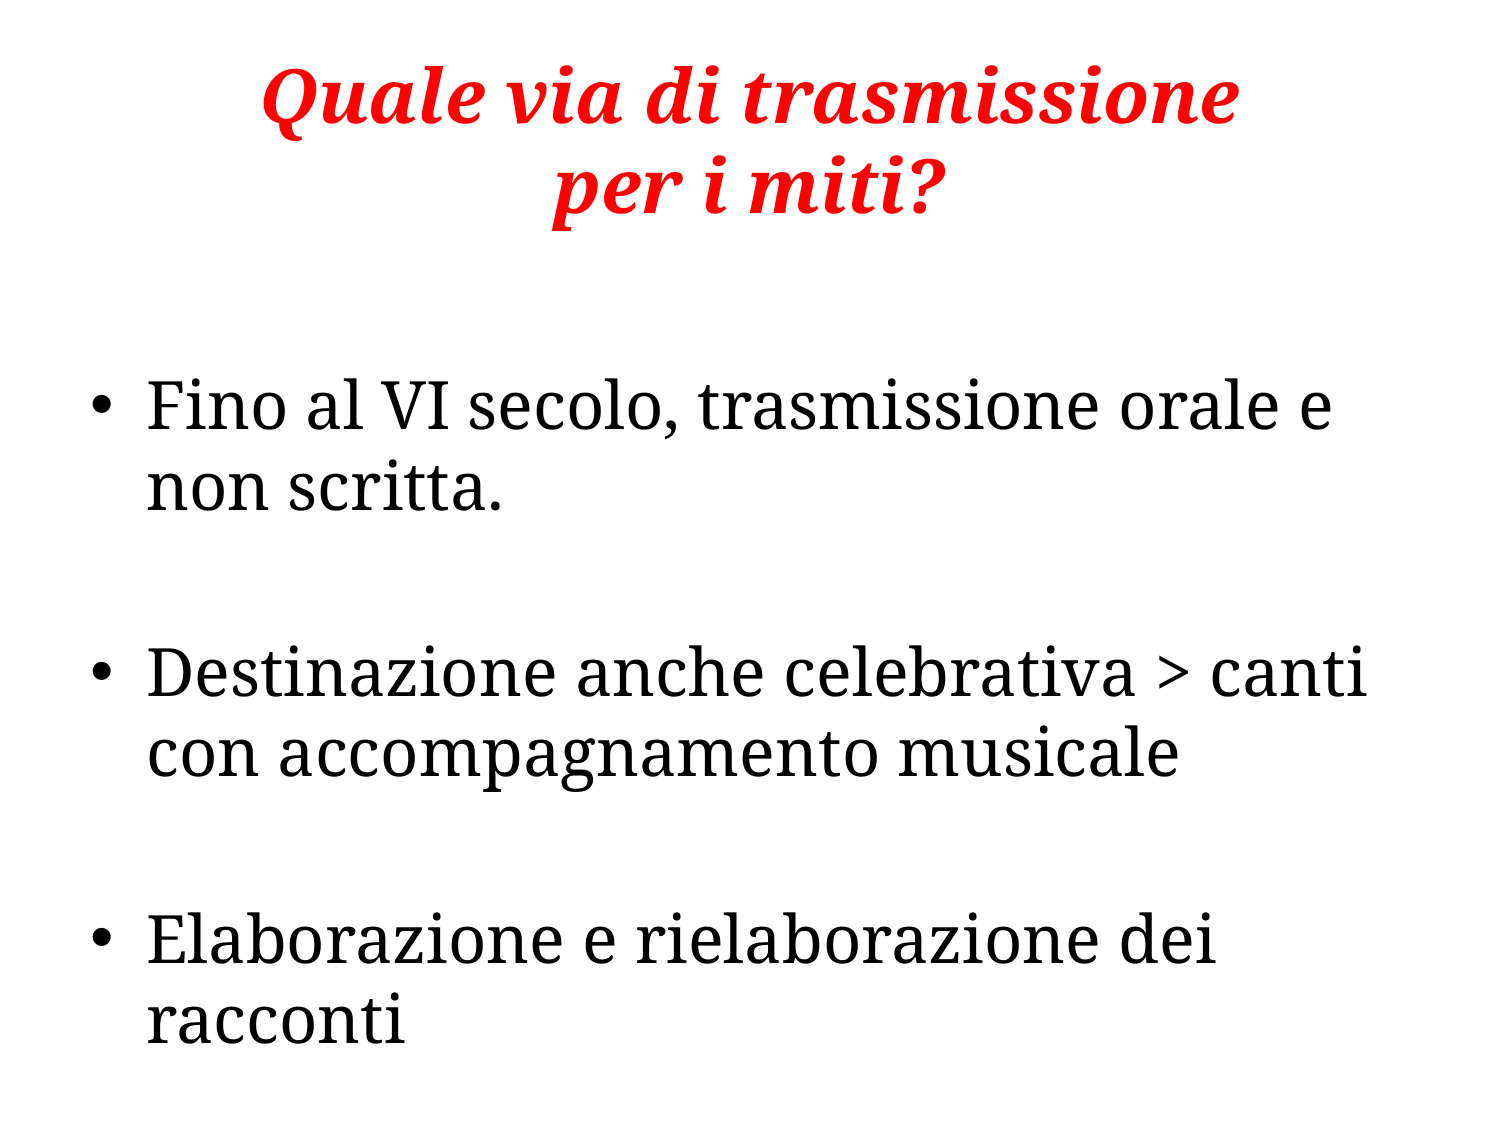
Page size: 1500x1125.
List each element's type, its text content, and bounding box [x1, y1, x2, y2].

list Fino al VI secolo, trasmissione orale e non scritta. Destinazione anche celebrativa > canti con accompagnamento musicale Elaborazione e rielaborazione dei racconti [75, 262, 1425, 1005]
title Quale via di trasmissione per i miti? [75, 45, 1425, 233]
